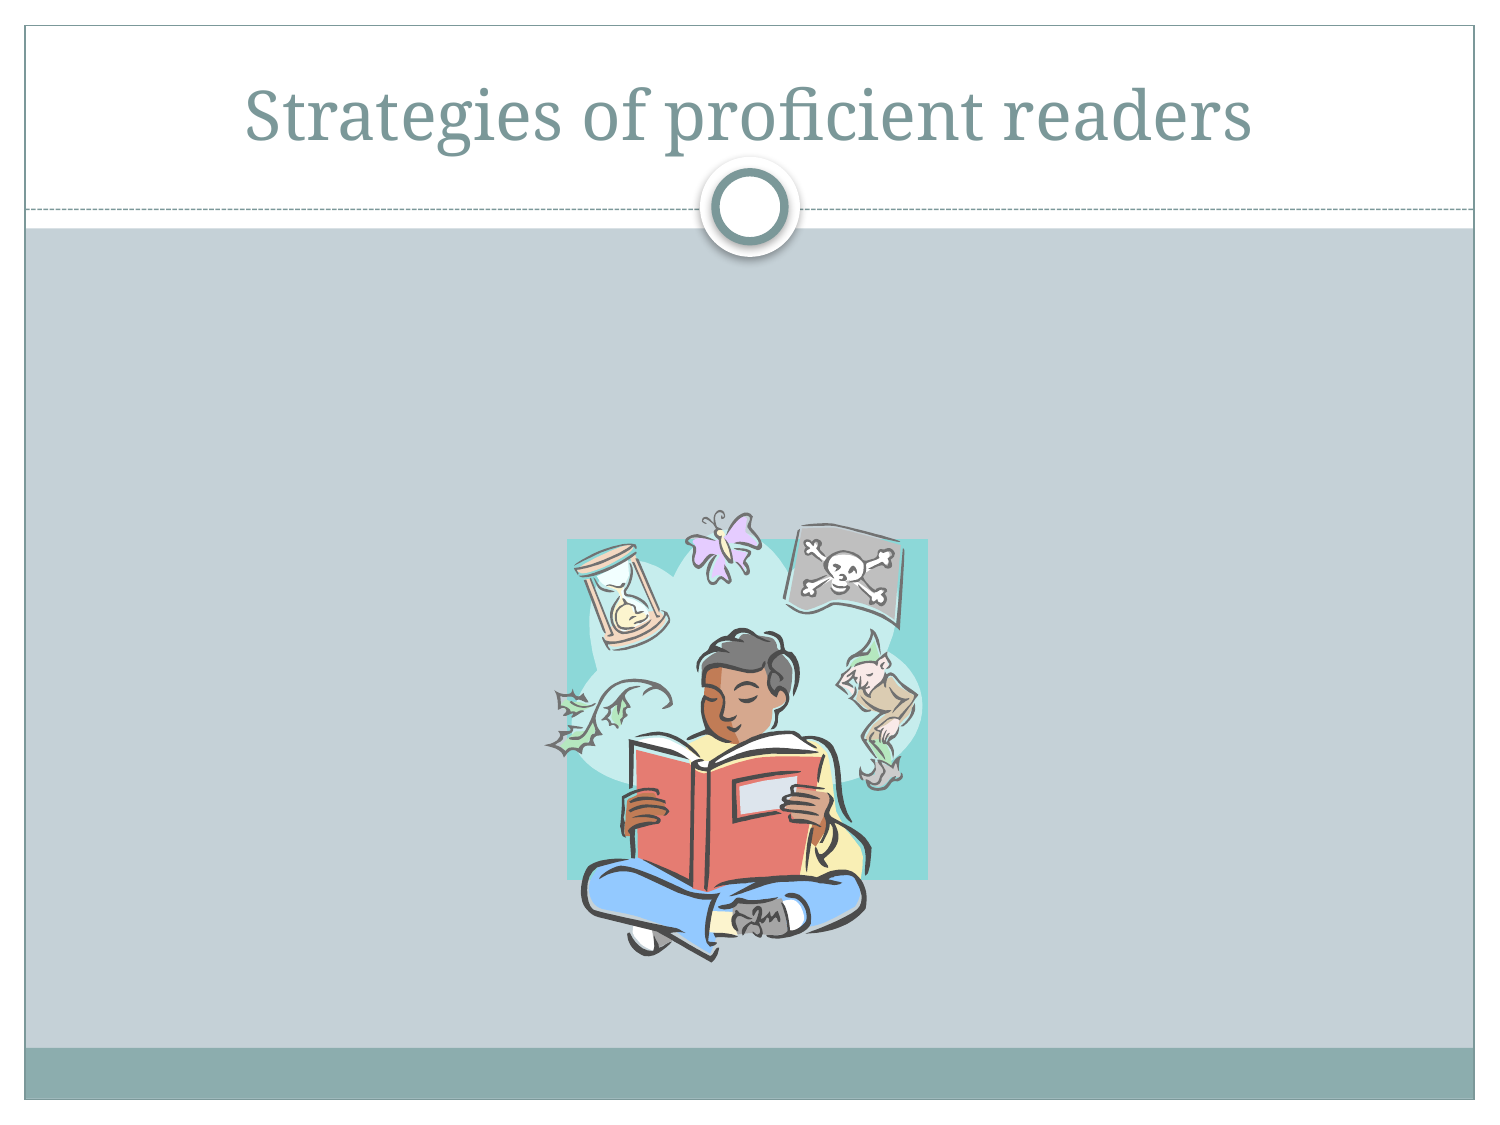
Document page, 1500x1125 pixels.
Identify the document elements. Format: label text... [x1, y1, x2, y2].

picture [543, 509, 929, 963]
title Strategies of proficient readers [49, 37, 1450, 162]
